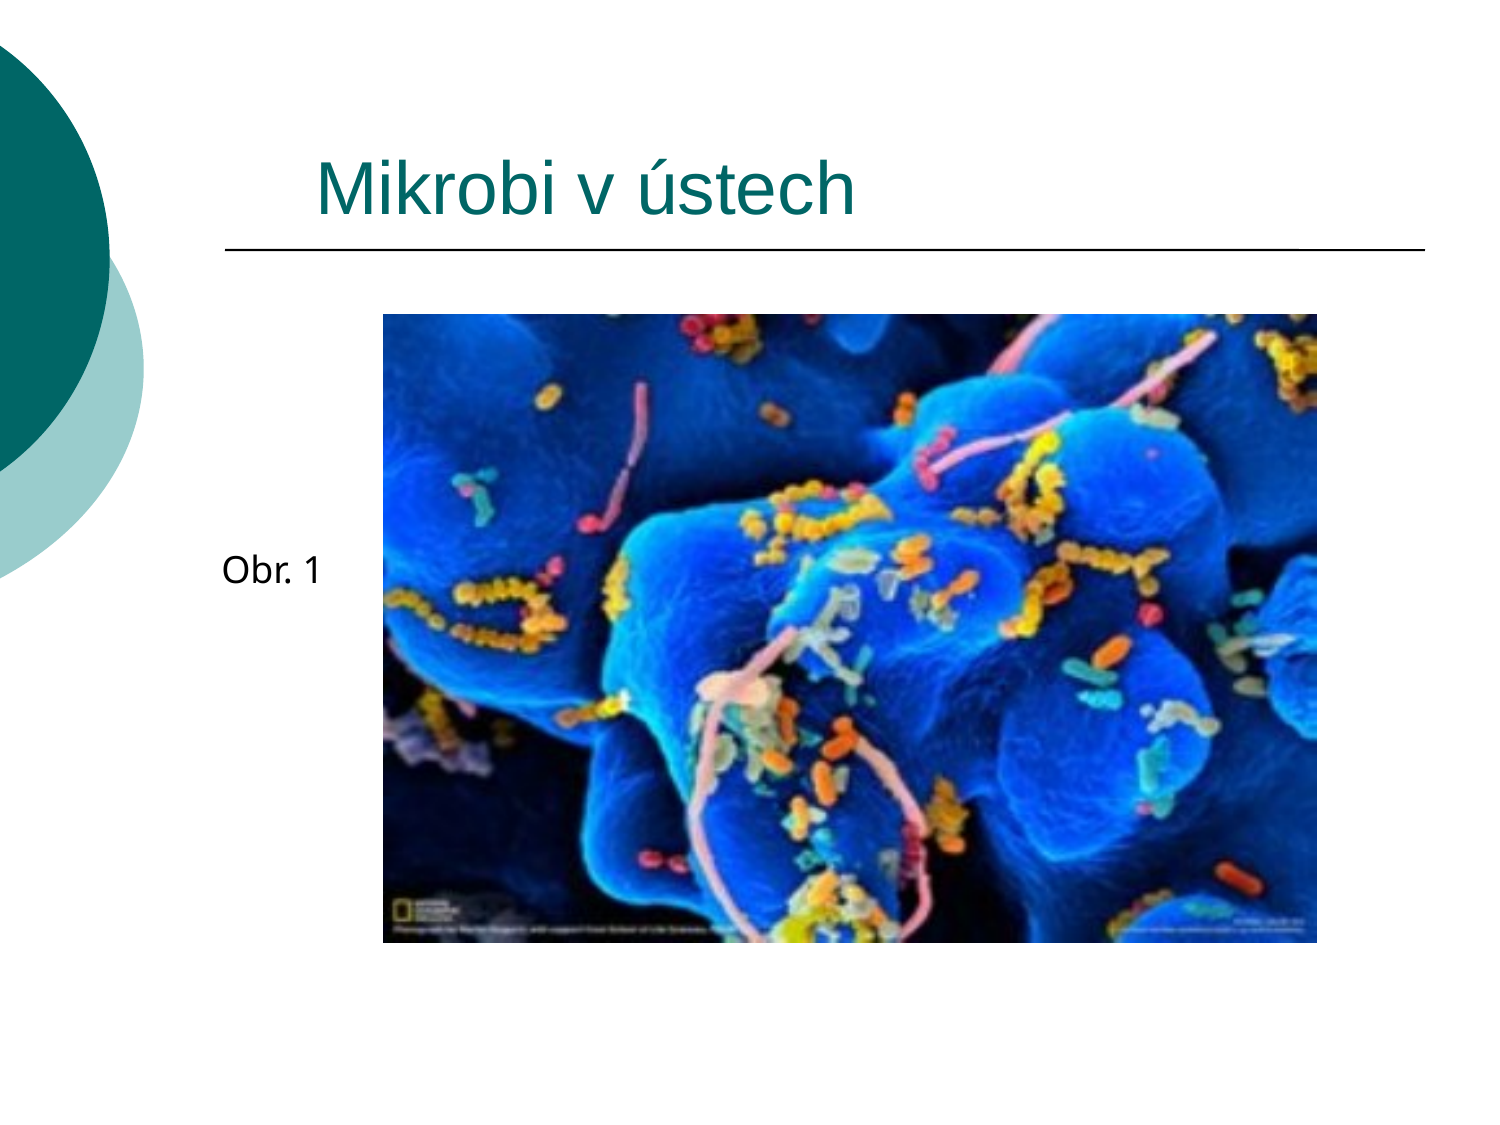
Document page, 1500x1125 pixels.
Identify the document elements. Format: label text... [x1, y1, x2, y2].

text_box Obr. 1 [206, 538, 378, 599]
title Mikrobi v ústech [299, 49, 1500, 238]
picture [383, 314, 1318, 943]
